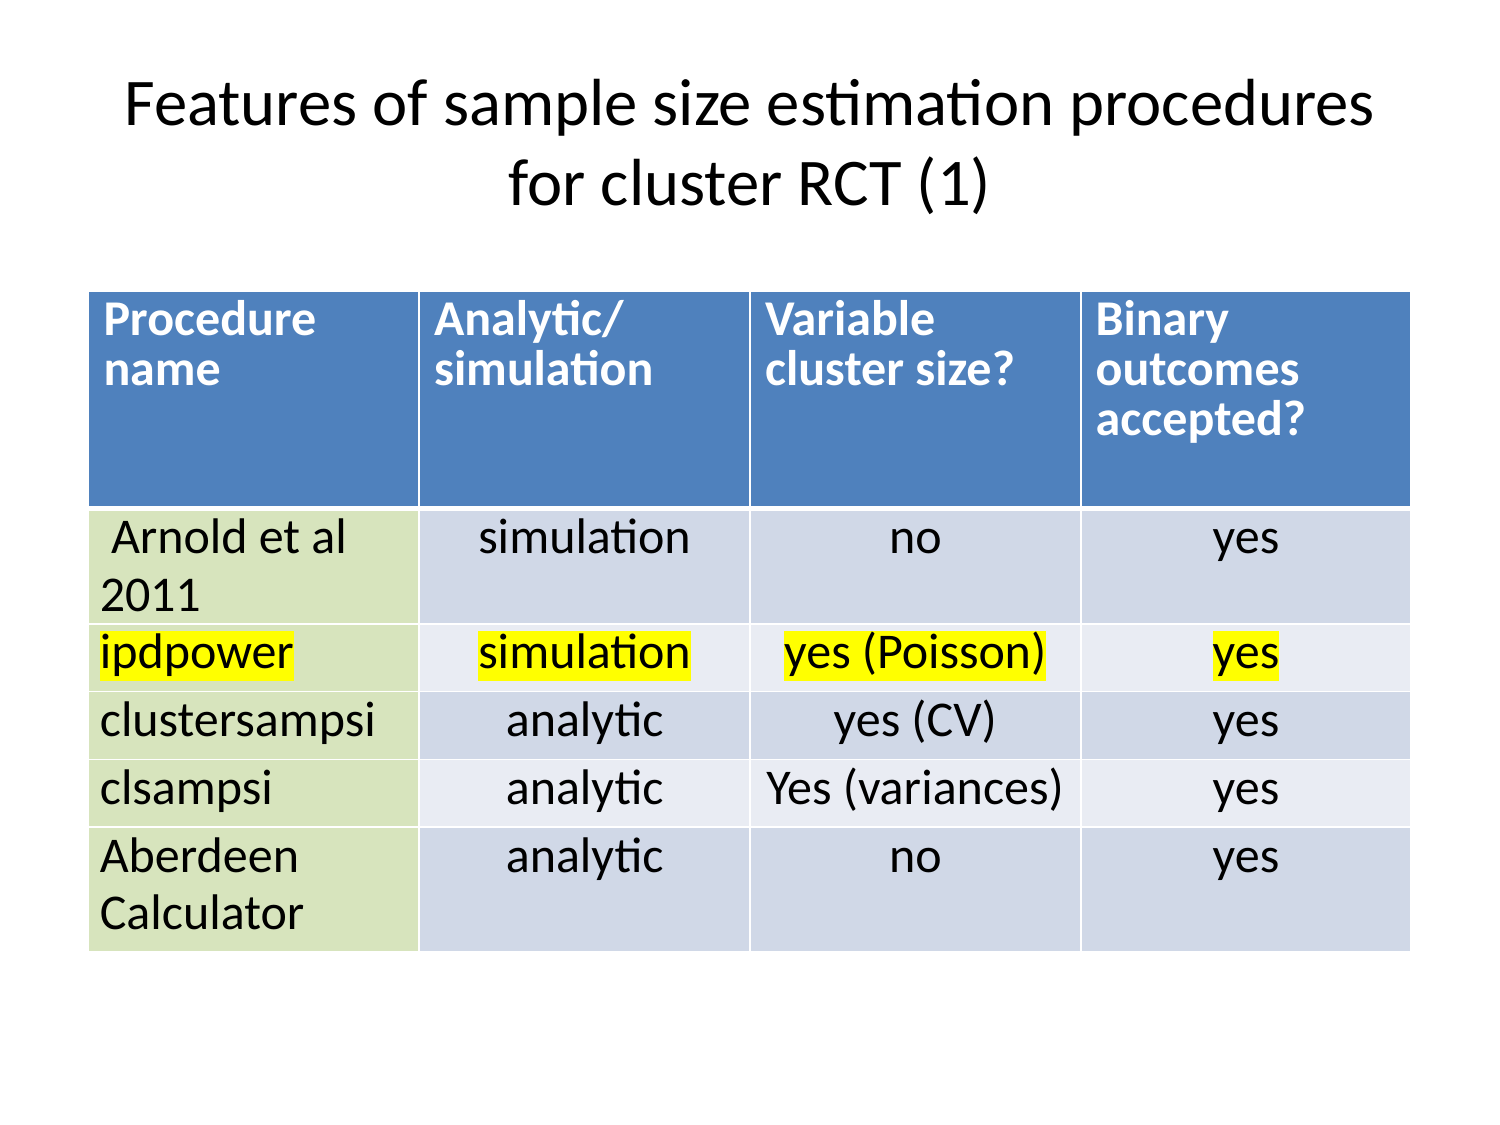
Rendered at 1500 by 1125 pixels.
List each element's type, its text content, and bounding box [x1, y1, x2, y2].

table_cell analytic [420, 692, 749, 759]
table_header Binary outcomes accepted? [1082, 292, 1410, 506]
table_header Variable cluster size? [751, 292, 1080, 506]
title Features of sample size estimation procedures for cluster RCT (1) [75, 45, 1425, 233]
table_cell yes [1082, 828, 1410, 951]
table_cell yes [1082, 692, 1410, 759]
table_cell analytic [420, 760, 749, 826]
table_cell ipdpower [89, 625, 418, 691]
table_cell Aberdeen Calculator [89, 828, 418, 951]
table_cell yes (Poisson) [751, 625, 1080, 691]
table_cell simulation [420, 625, 749, 691]
table_cell Yes (variances) [751, 760, 1080, 826]
table_cell clustersampsi [89, 692, 418, 759]
table_header Procedure name [89, 292, 418, 506]
table_cell yes (CV) [751, 692, 1080, 759]
table_cell simulation [420, 511, 749, 623]
table_cell yes [1082, 625, 1410, 691]
table_cell yes [1082, 511, 1410, 623]
table_cell clsampsi [89, 760, 418, 826]
table_header Analytic/ simulation [420, 292, 749, 506]
table_cell analytic [420, 828, 749, 951]
table_cell no [751, 511, 1080, 623]
table_cell yes [1082, 760, 1410, 826]
table_cell no [751, 828, 1080, 951]
table_cell Arnold et al 2011 [89, 511, 418, 623]
